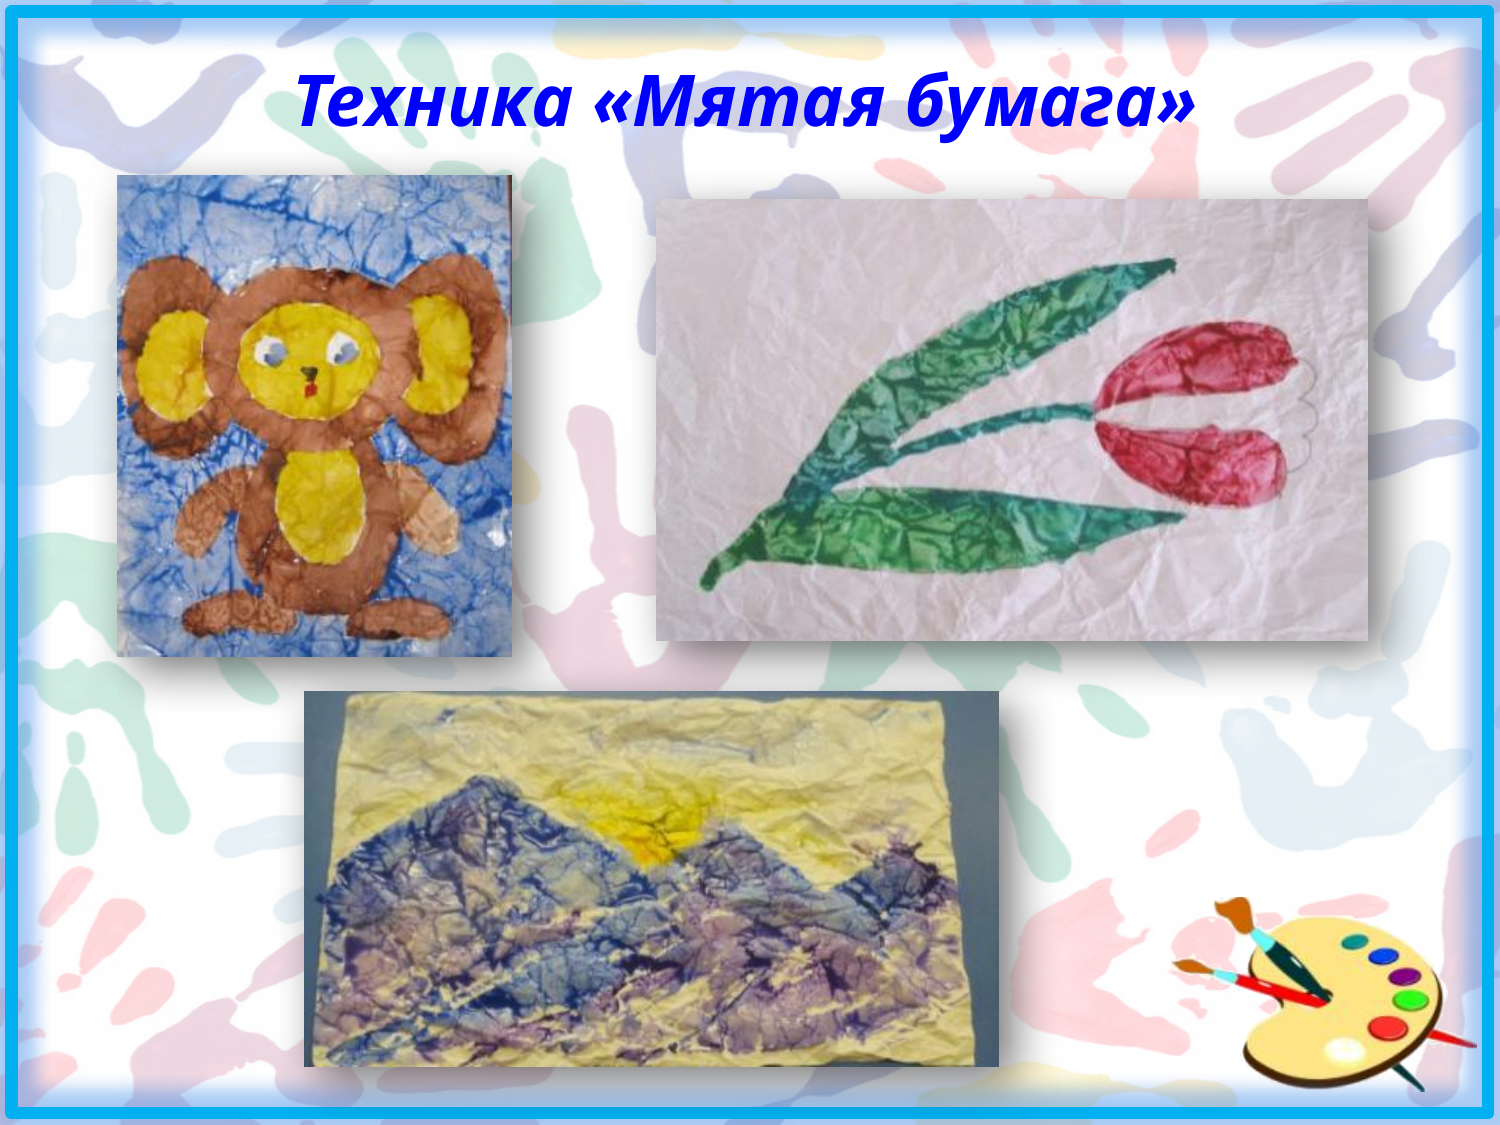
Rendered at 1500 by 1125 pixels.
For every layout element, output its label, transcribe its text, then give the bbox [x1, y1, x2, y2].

picture [116, 175, 512, 657]
picture [1171, 897, 1476, 1092]
picture [655, 198, 1369, 641]
picture [304, 691, 1000, 1067]
title Техника «Мятая бумага» [70, 46, 1421, 235]
